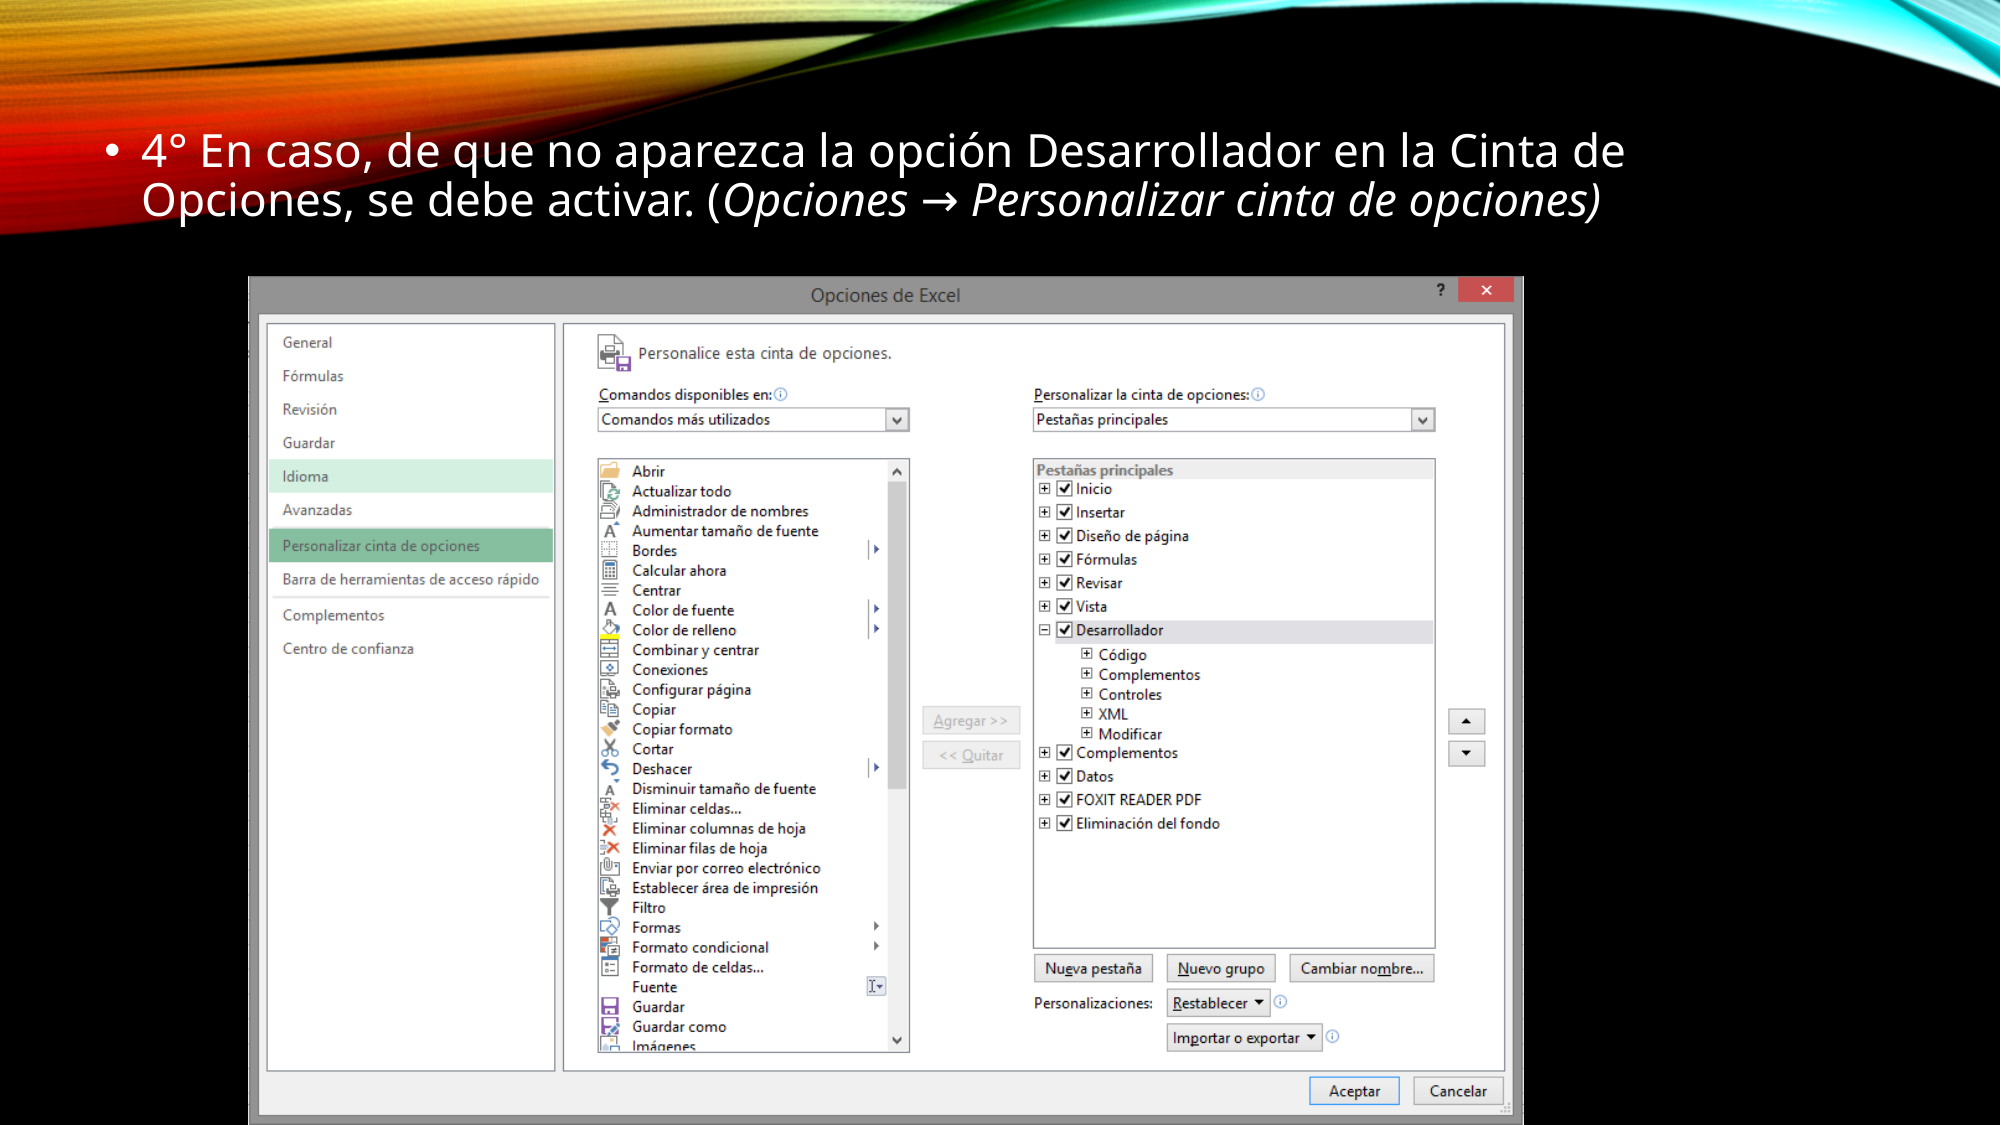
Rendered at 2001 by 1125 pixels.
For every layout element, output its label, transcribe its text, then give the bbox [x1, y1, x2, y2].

picture [248, 276, 1524, 1125]
picture [0, 0, 2000, 237]
list 4° En caso, de que no aparezca la opción Desarrollador en la Cinta de Opciones, se debe activar. (Opciones → Personalizar cinta de opciones) [89, 120, 1684, 277]
